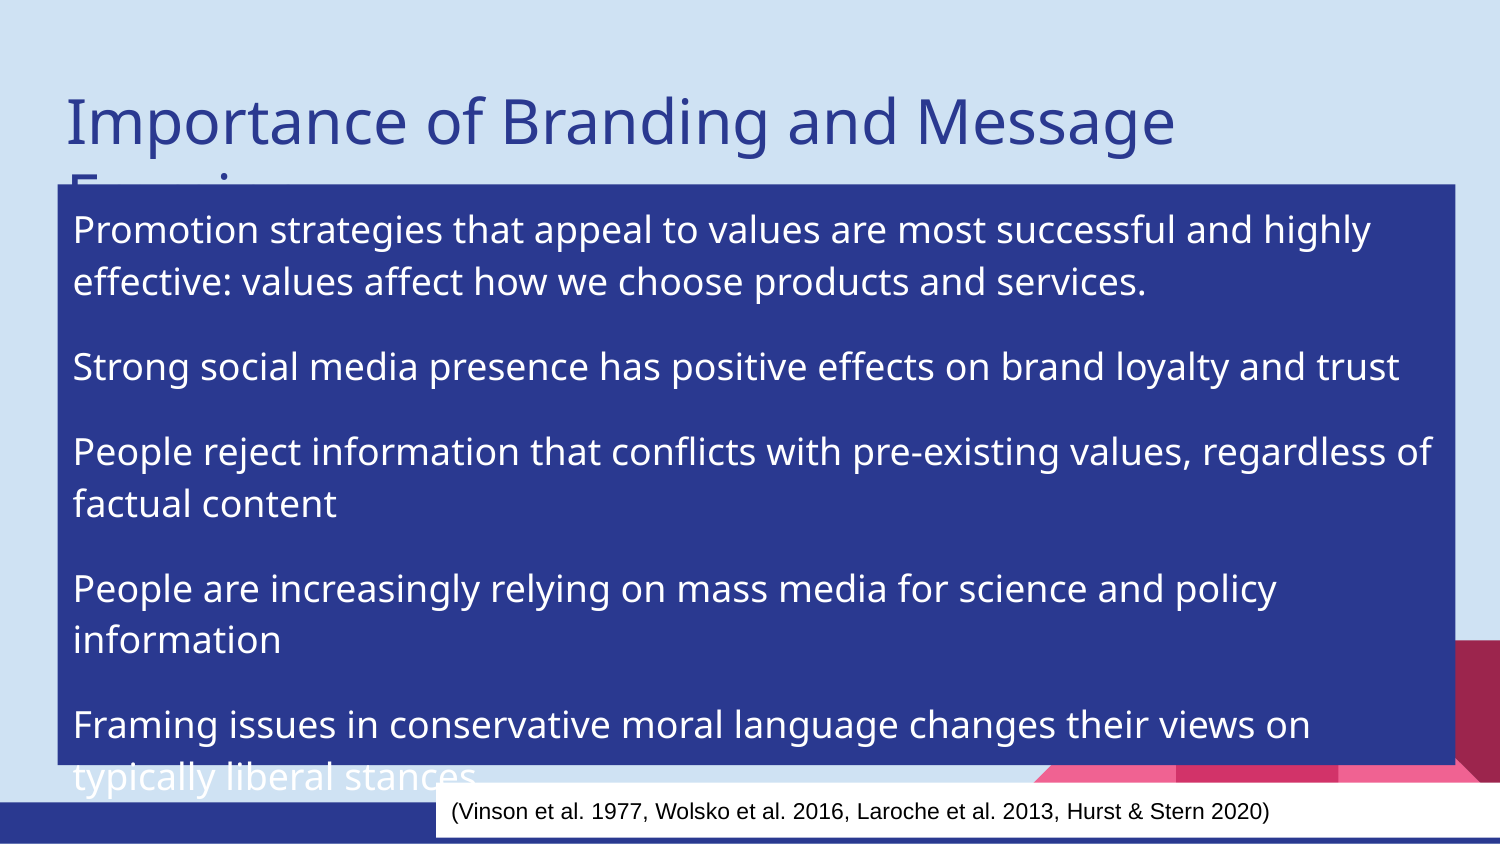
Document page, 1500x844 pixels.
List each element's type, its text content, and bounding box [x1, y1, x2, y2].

list Promotion strategies that appeal to values are most successful and highly effective: values affect how we choose products and services. Strong social media presence has positive effects on brand loyalty and trust People reject information that conflicts with pre-existing values, regardless of factual content People are increasingly relying on mass media for science and policy information Framing issues in conservative moral language changes their views on typically liberal stances [57, 184, 1456, 766]
title Importance of Branding and Message Framing [51, 67, 1449, 167]
text_box (Vinson et al. 1977, Wolsko et al. 2016, Laroche et al. 2013, Hurst & Stern 2020) [436, 782, 1500, 838]
